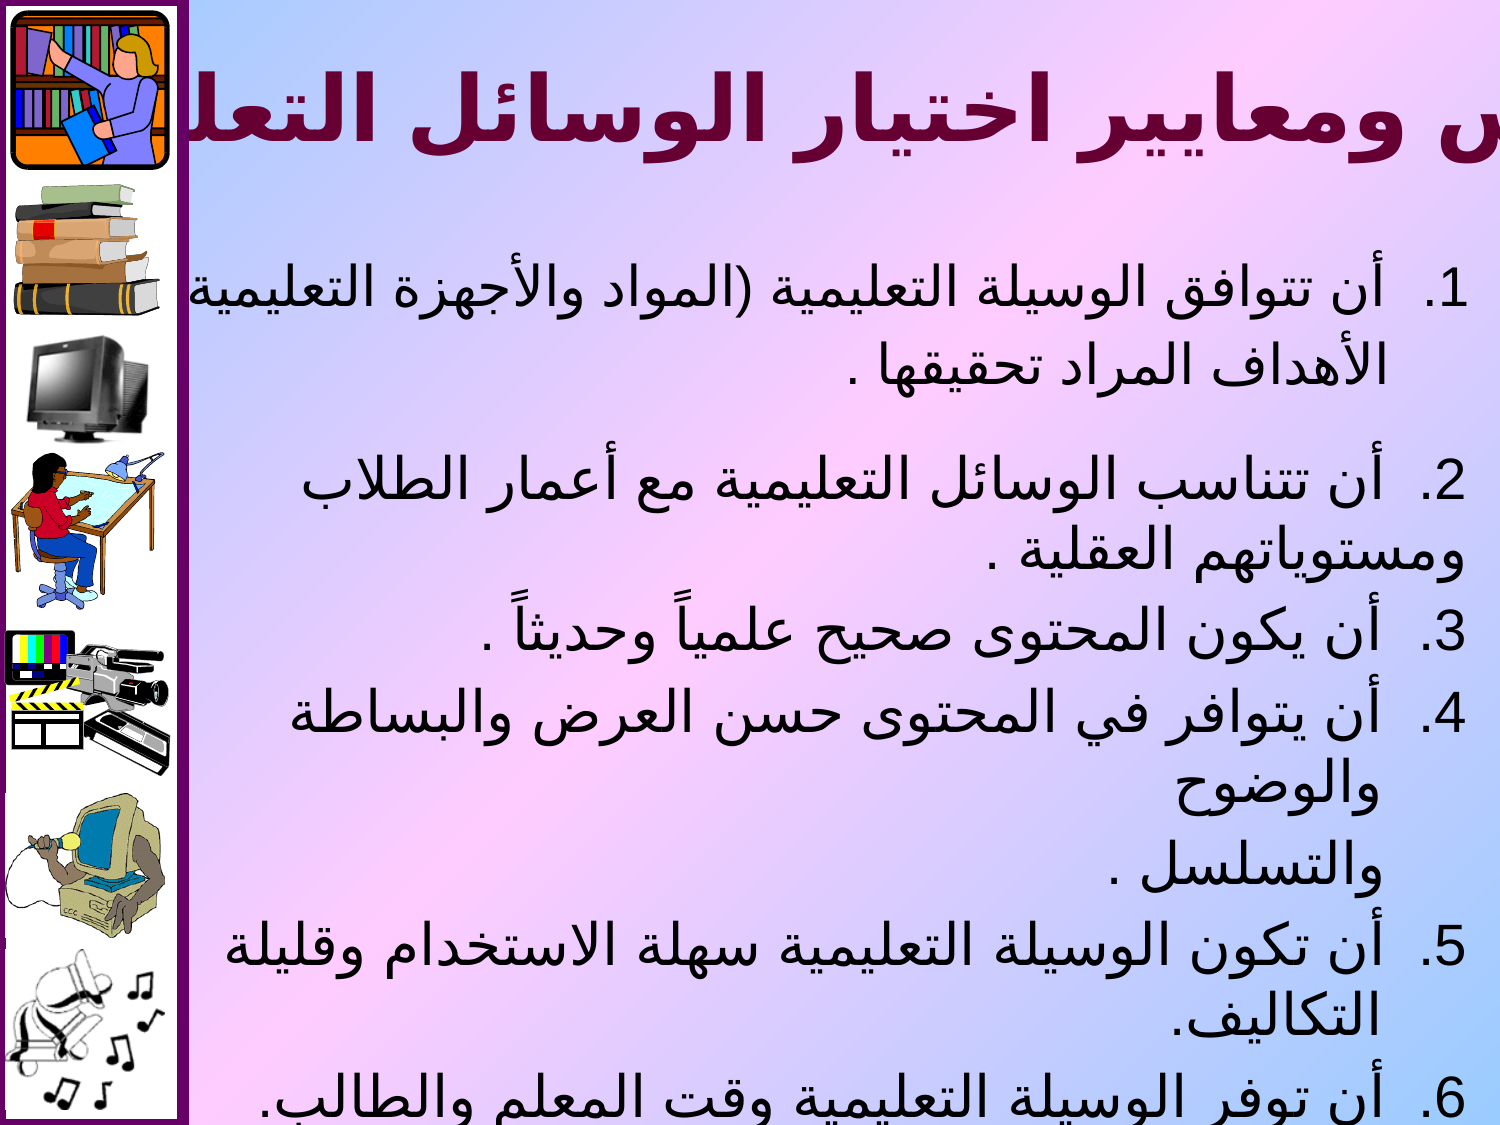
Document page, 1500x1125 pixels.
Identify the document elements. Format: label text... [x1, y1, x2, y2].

text_box 2. أن تتناسب الوسائل التعليمية مع أعمار الطلاب ومستوياتهم العقلية . أن يكون المحتوى صحيح علمياً وحديثاً . أن يتوافر في المحتوى حسن العرض والبساطة والوضوح والتسلسل . 5. أن تكون الوسيلة التعليمية سهلة الاستخدام وقليلة التكاليف. 6. أن توفر الوسيلة التعليمية وقت المعلم والطالب. [189, 433, 1483, 1125]
text_box أن تتوافق الوسيلة التعليمية (المواد والأجهزة التعليمية) مع الأهداف المراد تحقيقها . [189, 243, 1483, 433]
text_box أسس ومعايير اختيار الوسائل التعليمية [189, 42, 1500, 168]
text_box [0, 0, 184, 1125]
